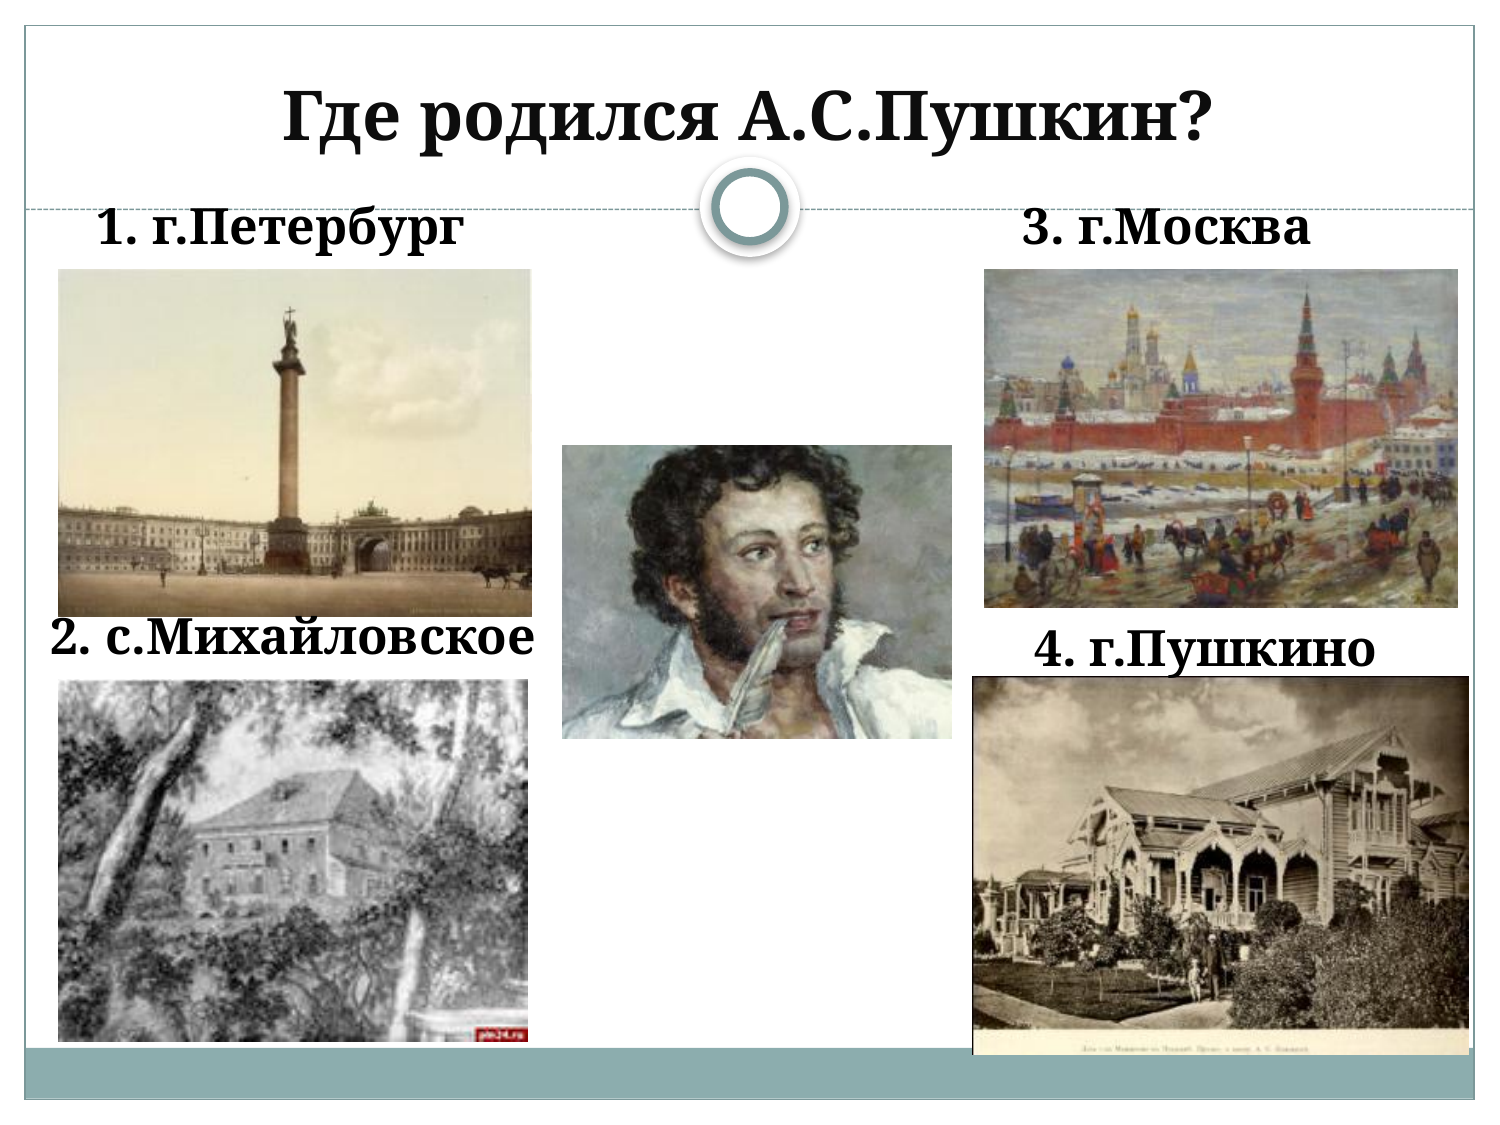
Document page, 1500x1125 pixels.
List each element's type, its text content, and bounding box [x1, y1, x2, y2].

text_box 3. г.Москва [1007, 187, 1418, 263]
picture [58, 269, 532, 617]
title Где родился А.С.Пушкин? [49, 37, 1450, 162]
picture [58, 679, 528, 1043]
text_box 4. г.Пушкино [1019, 618, 1430, 673]
text_box 1. г.Петербург [82, 187, 493, 263]
picture [972, 676, 1470, 1055]
picture [984, 269, 1458, 608]
text_box 2. с.Михайловское [35, 597, 555, 673]
picture [562, 445, 952, 739]
